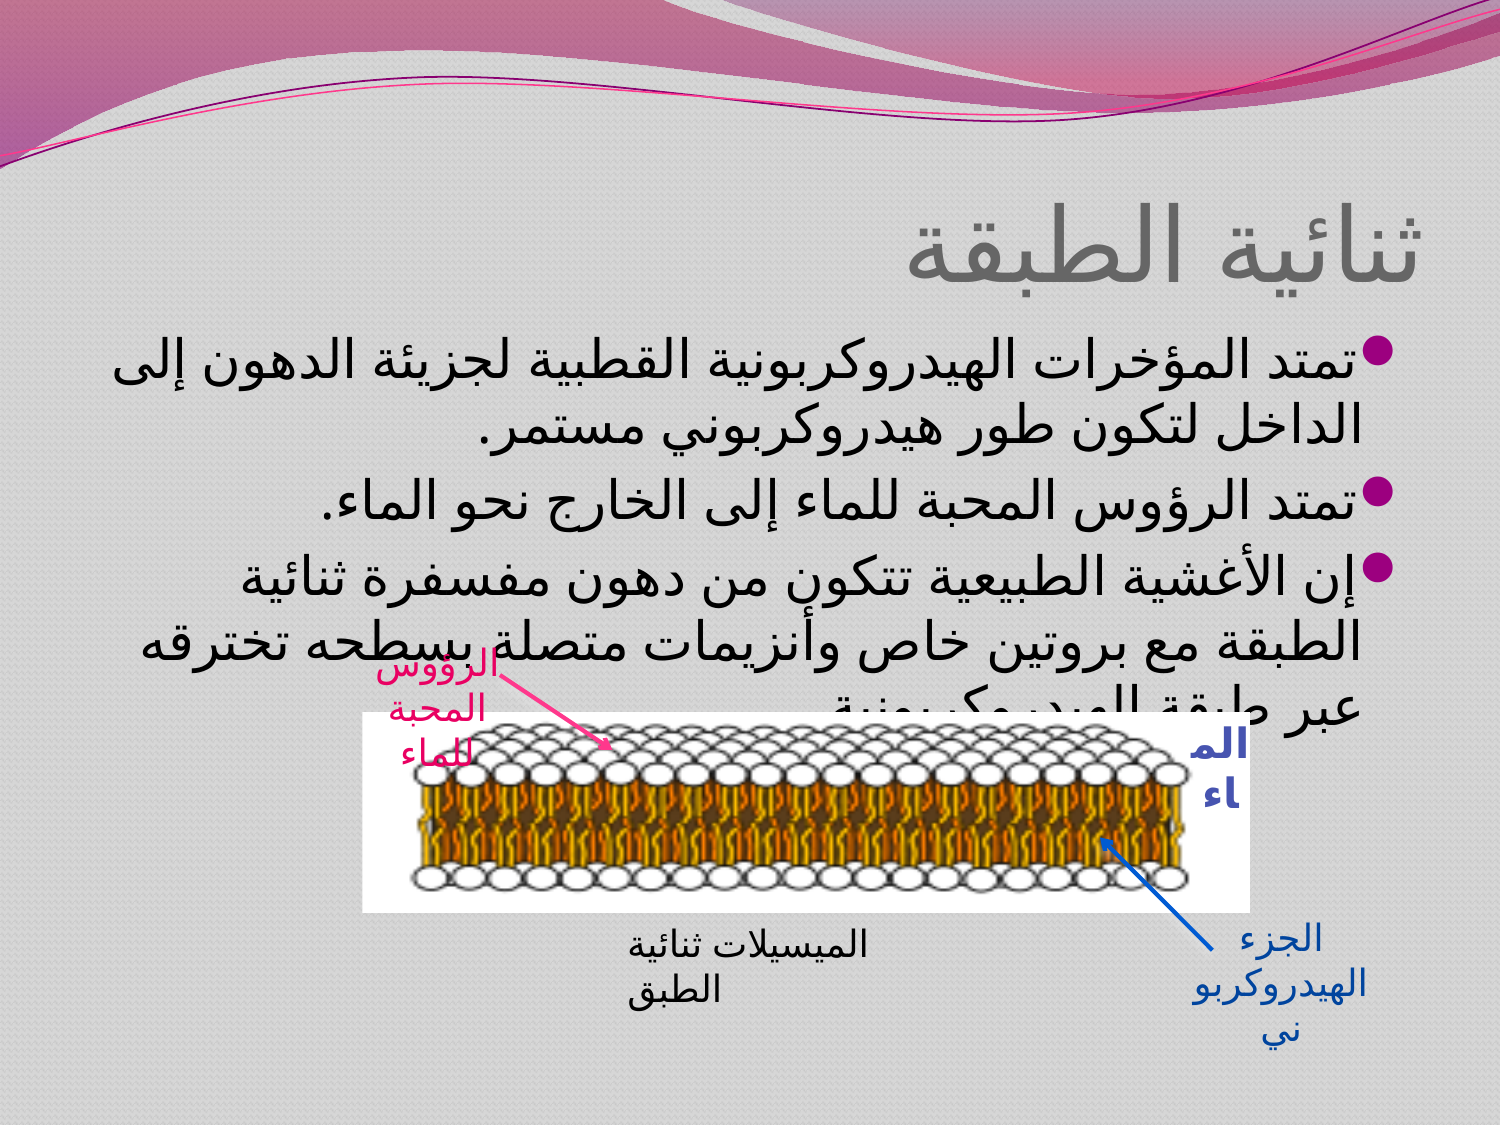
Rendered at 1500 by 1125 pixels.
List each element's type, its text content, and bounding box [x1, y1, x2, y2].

picture [362, 712, 1251, 913]
title ثنائية الطبقة [75, 115, 1425, 303]
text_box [1099, 837, 1213, 951]
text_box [499, 674, 613, 751]
text_box الرؤوس المحبة للماء [350, 631, 525, 782]
text_box الماء [1170, 709, 1271, 825]
text_box الميسيلات ثنائية الطبق [612, 927, 938, 1018]
text_box الجزء الهيدروكربوني [1174, 906, 1388, 1057]
list تمتد المؤخرات الهيدروكربونية القطبية لجزيئة الدهون إلى الداخل لتكون طور هيدروكربوني مستمر. تمتد الرؤوس المحبة للماء إلى الخارج نحو الماء. إن الأغشية الطبيعية تتكون من دهون مفسفرة ثنائية الطبقة مع بروتين خاص وأنزيمات متصلة بسطحه تخترقه عبر طبقة الهيدروكربونية. [75, 317, 1425, 1038]
